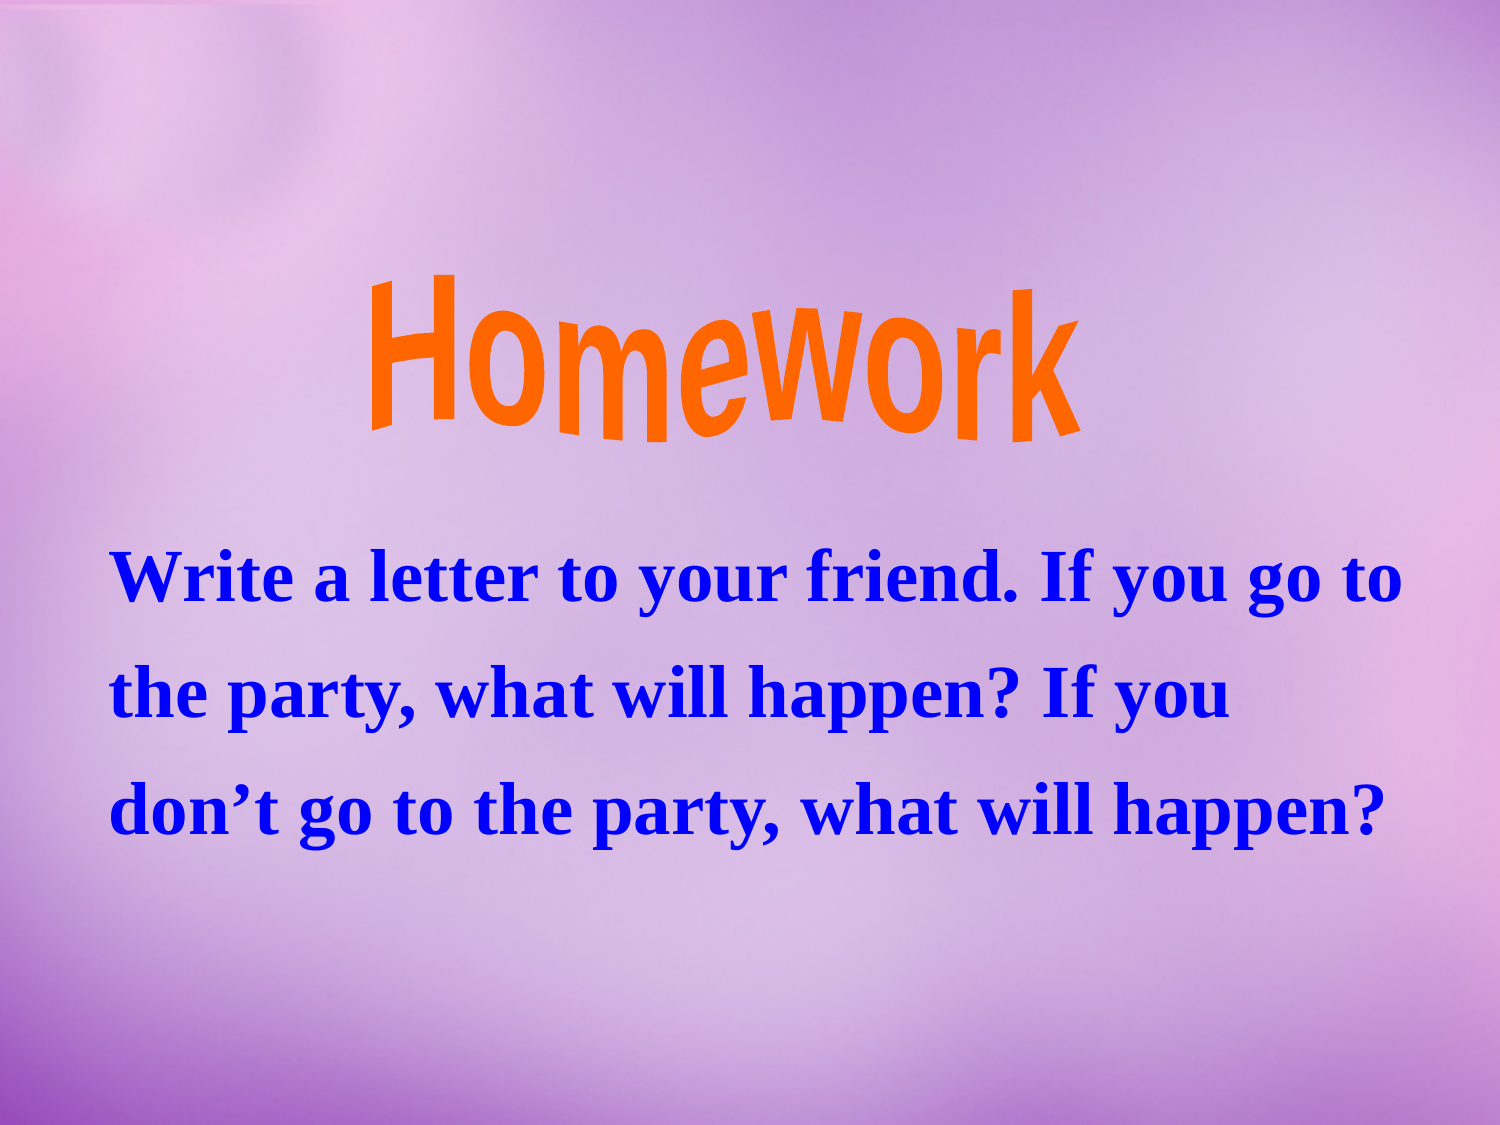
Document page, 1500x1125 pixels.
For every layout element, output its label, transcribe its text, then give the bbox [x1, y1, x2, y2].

picture [0, 0, 1500, 1125]
text_box Write a letter to your friend. If you go to the party, what will happen? If you don’t go to the party, what will happen? [94, 491, 1424, 894]
